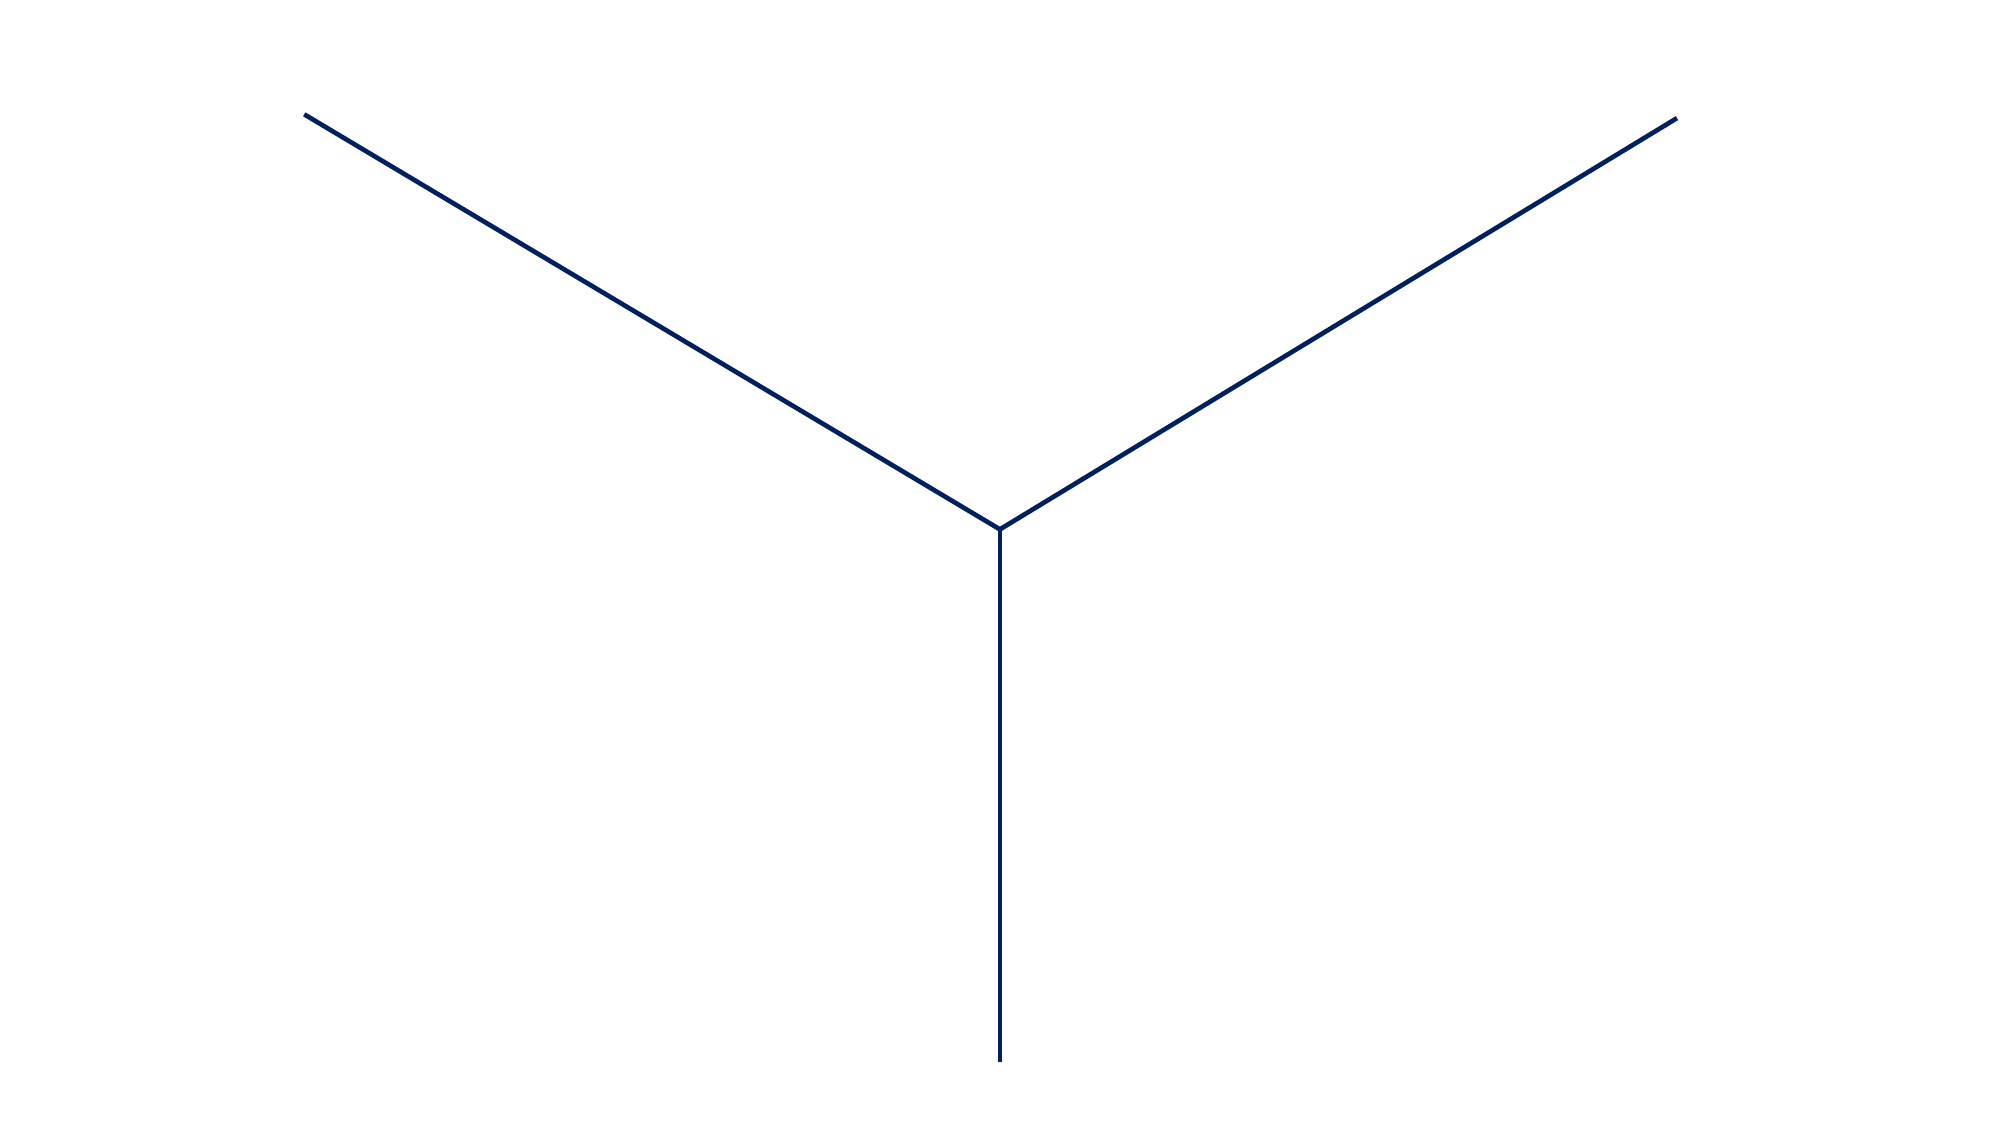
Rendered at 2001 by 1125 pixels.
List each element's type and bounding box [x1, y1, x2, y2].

text_box [304, 114, 1677, 1062]
